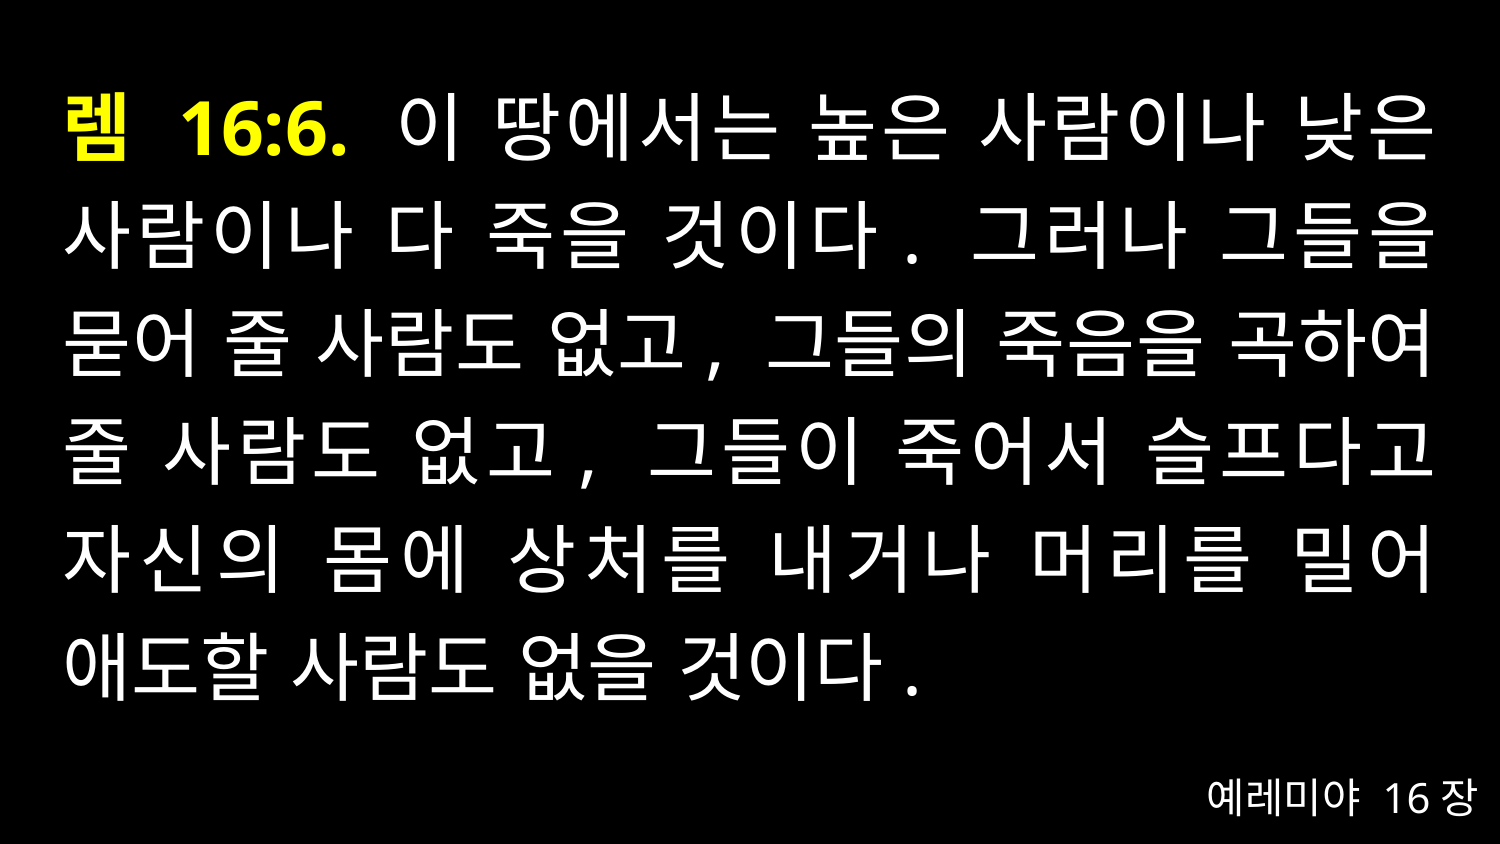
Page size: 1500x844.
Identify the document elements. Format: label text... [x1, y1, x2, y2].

title 렘 16:6. 이 땅에서는 높은 사람이나 낮은 사람이나 다 죽을 것이다. 그러나 그들을 묻어 줄 사람도 없고, 그들의 죽음을 곡하여 줄 사람도 없고, 그들이 죽어서 슬프다고 자신의 몸에 상처를 내거나 머리를 밀어 애도할 사람도 없을 것이다. [0, 0, 1500, 844]
subtitle 예레미야 16장 [916, 770, 1500, 844]
